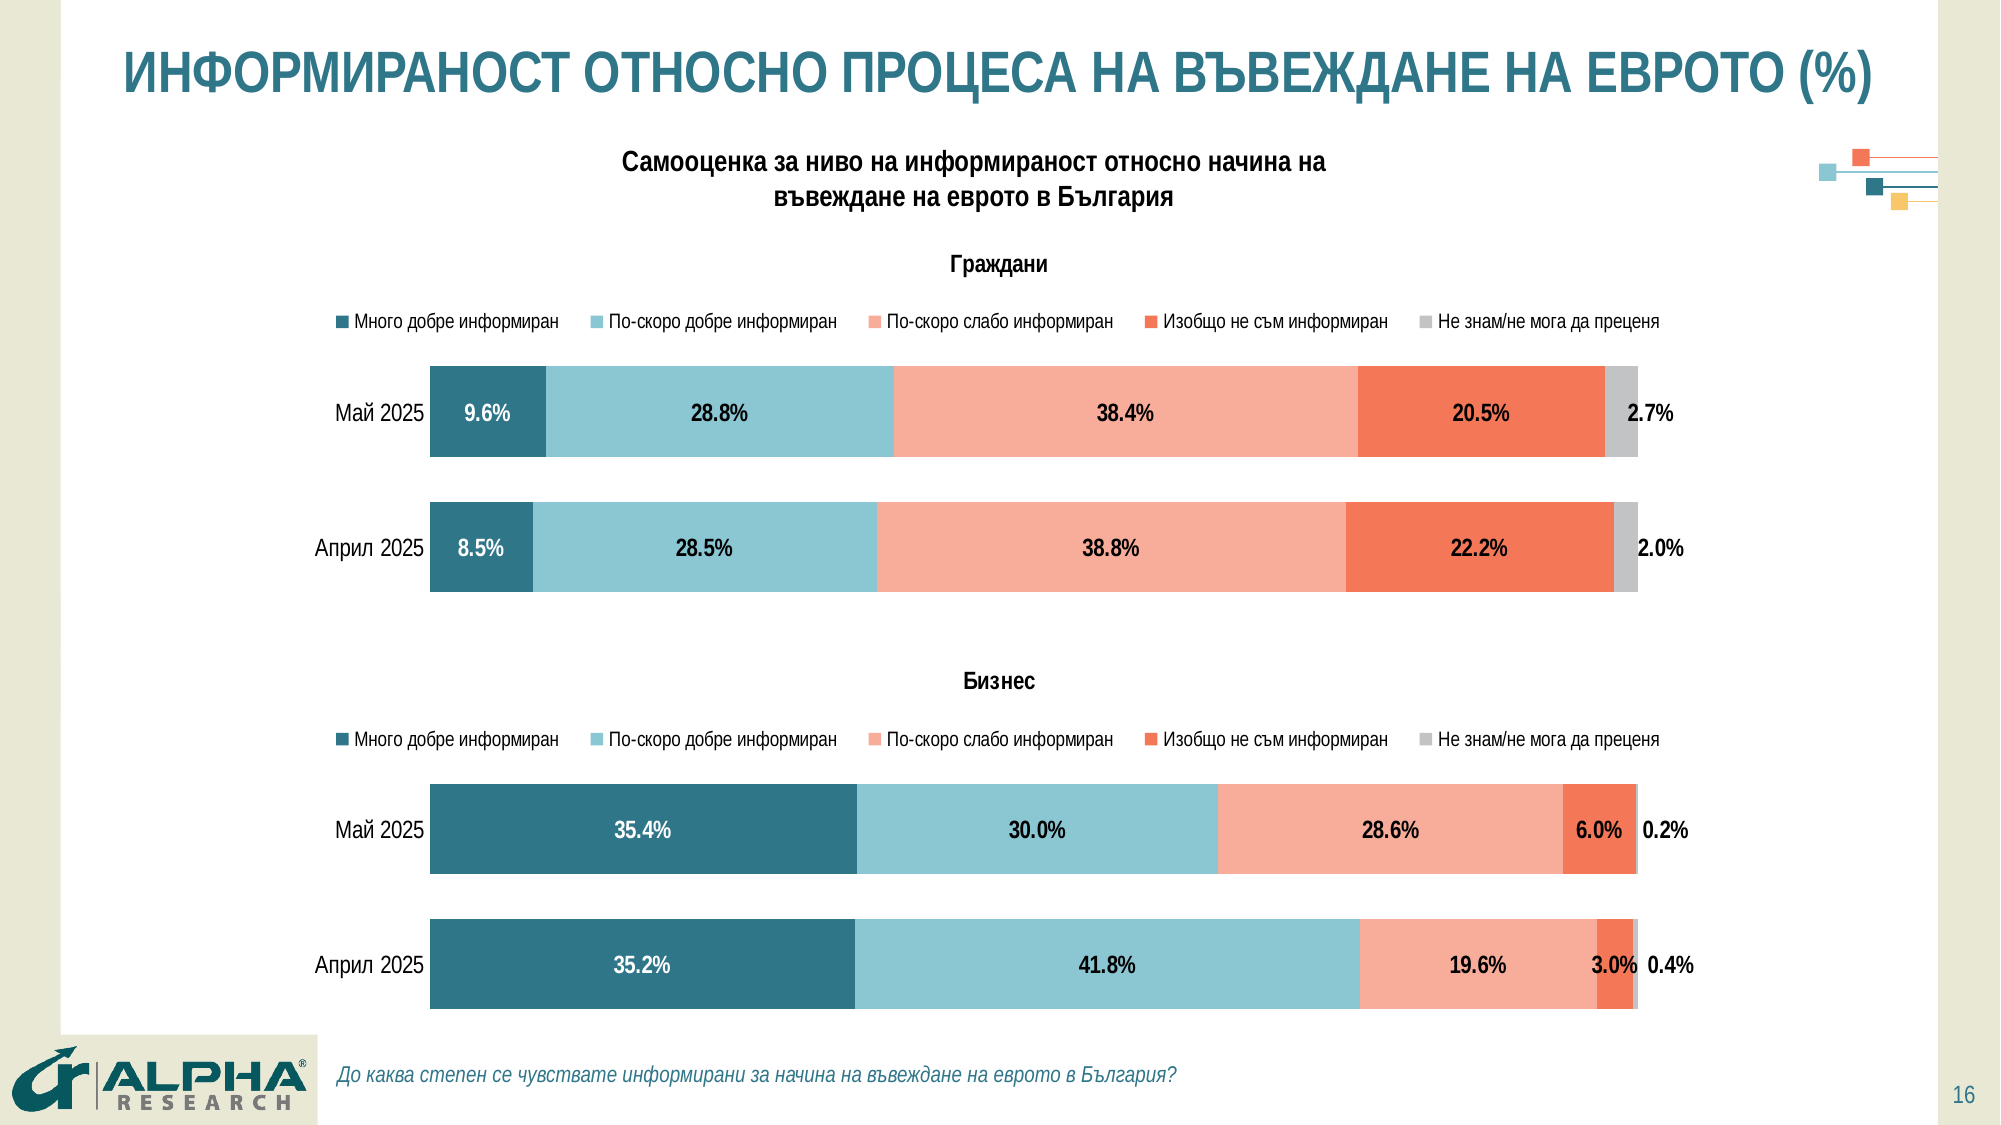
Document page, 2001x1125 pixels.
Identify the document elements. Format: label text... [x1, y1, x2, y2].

picture [12, 1046, 307, 1112]
list До каква степен се чувствате информирани за начина на въвеждане на еврото в България? [322, 1055, 1891, 1121]
title ИНФОРМИРАНОСТ ОТНОСНО ПРОЦЕСА НА ВЪВЕЖДАНЕ НА ЕВРОТО (%) [75, 12, 1924, 135]
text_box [293, 134, 1705, 1055]
slide_number 16 [1923, 1063, 1991, 1124]
